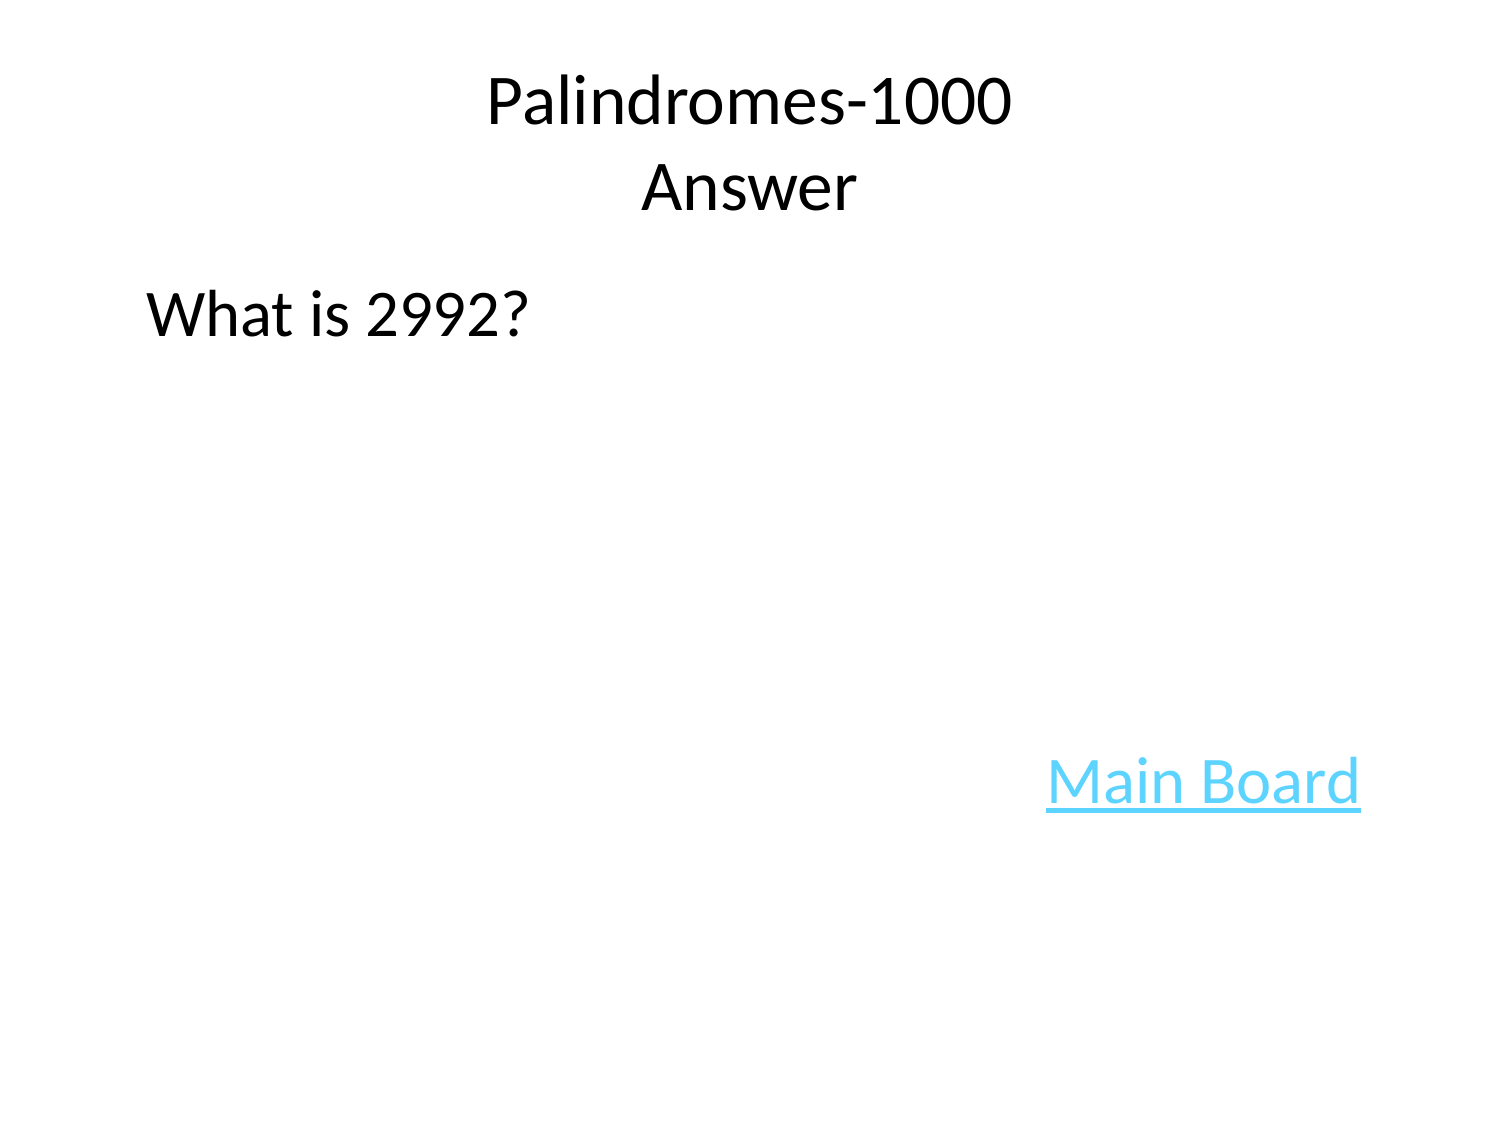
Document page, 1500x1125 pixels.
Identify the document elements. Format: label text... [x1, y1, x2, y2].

list What is 2992? Main Board [75, 262, 1425, 1005]
title Palindromes-1000 Answer [75, 45, 1425, 233]
